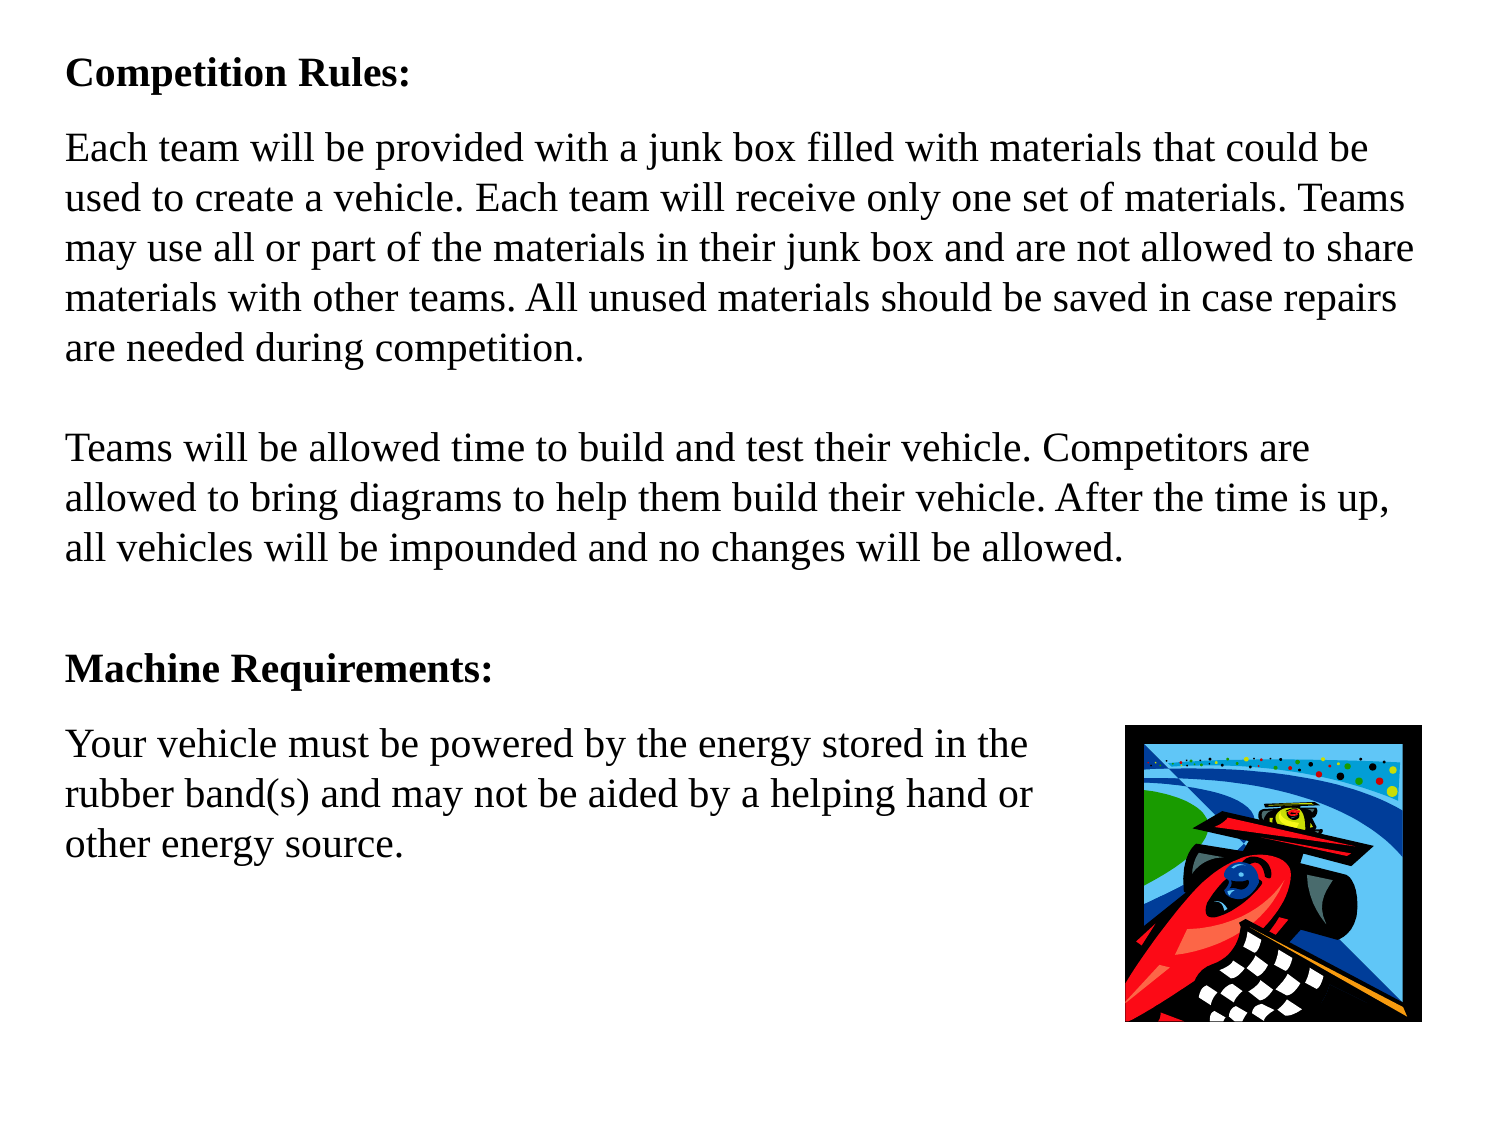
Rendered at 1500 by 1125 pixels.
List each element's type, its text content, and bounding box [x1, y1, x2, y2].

text_box Machine Requirements: Your vehicle must be powered by the energy stored in the rubber band(s) and may not be aided by a helping hand or other energy source. [50, 633, 1063, 873]
text_box Competition Rules: Each team will be provided with a junk box filled with materials that could be used to create a vehicle. Each team will receive only one set of materials. Teams may use all or part of the materials in their junk box and are not allowed to share materials with other teams. All unused materials should be saved in case repairs are needed during competition. Teams will be allowed time to build and test their vehicle. Competitors are allowed to bring diagrams to help them build their vehicle. After the time is up, all vehicles will be impounded and no changes will be allowed. [50, 37, 1438, 578]
picture [1124, 724, 1423, 1023]
